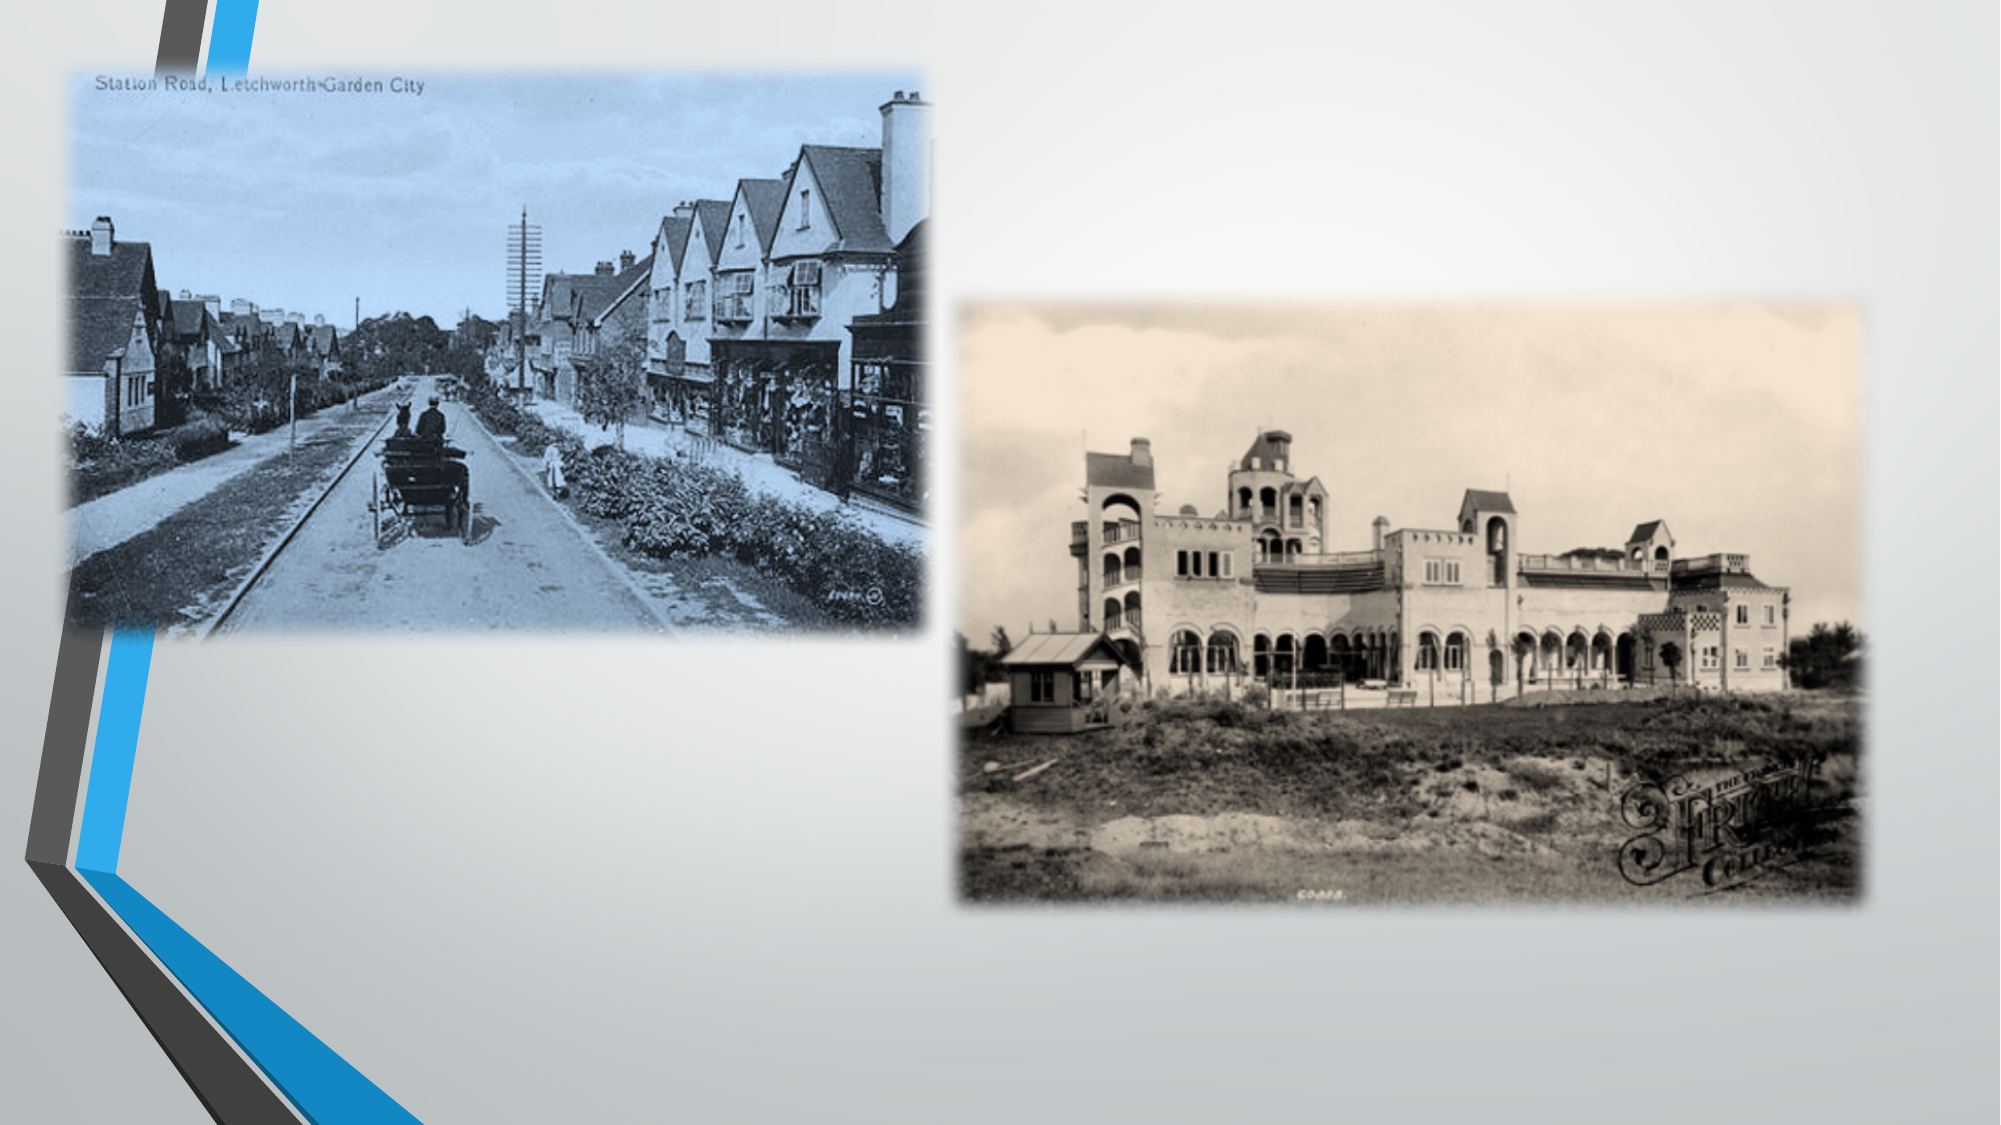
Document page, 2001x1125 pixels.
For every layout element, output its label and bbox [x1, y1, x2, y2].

picture [52, 54, 1880, 921]
